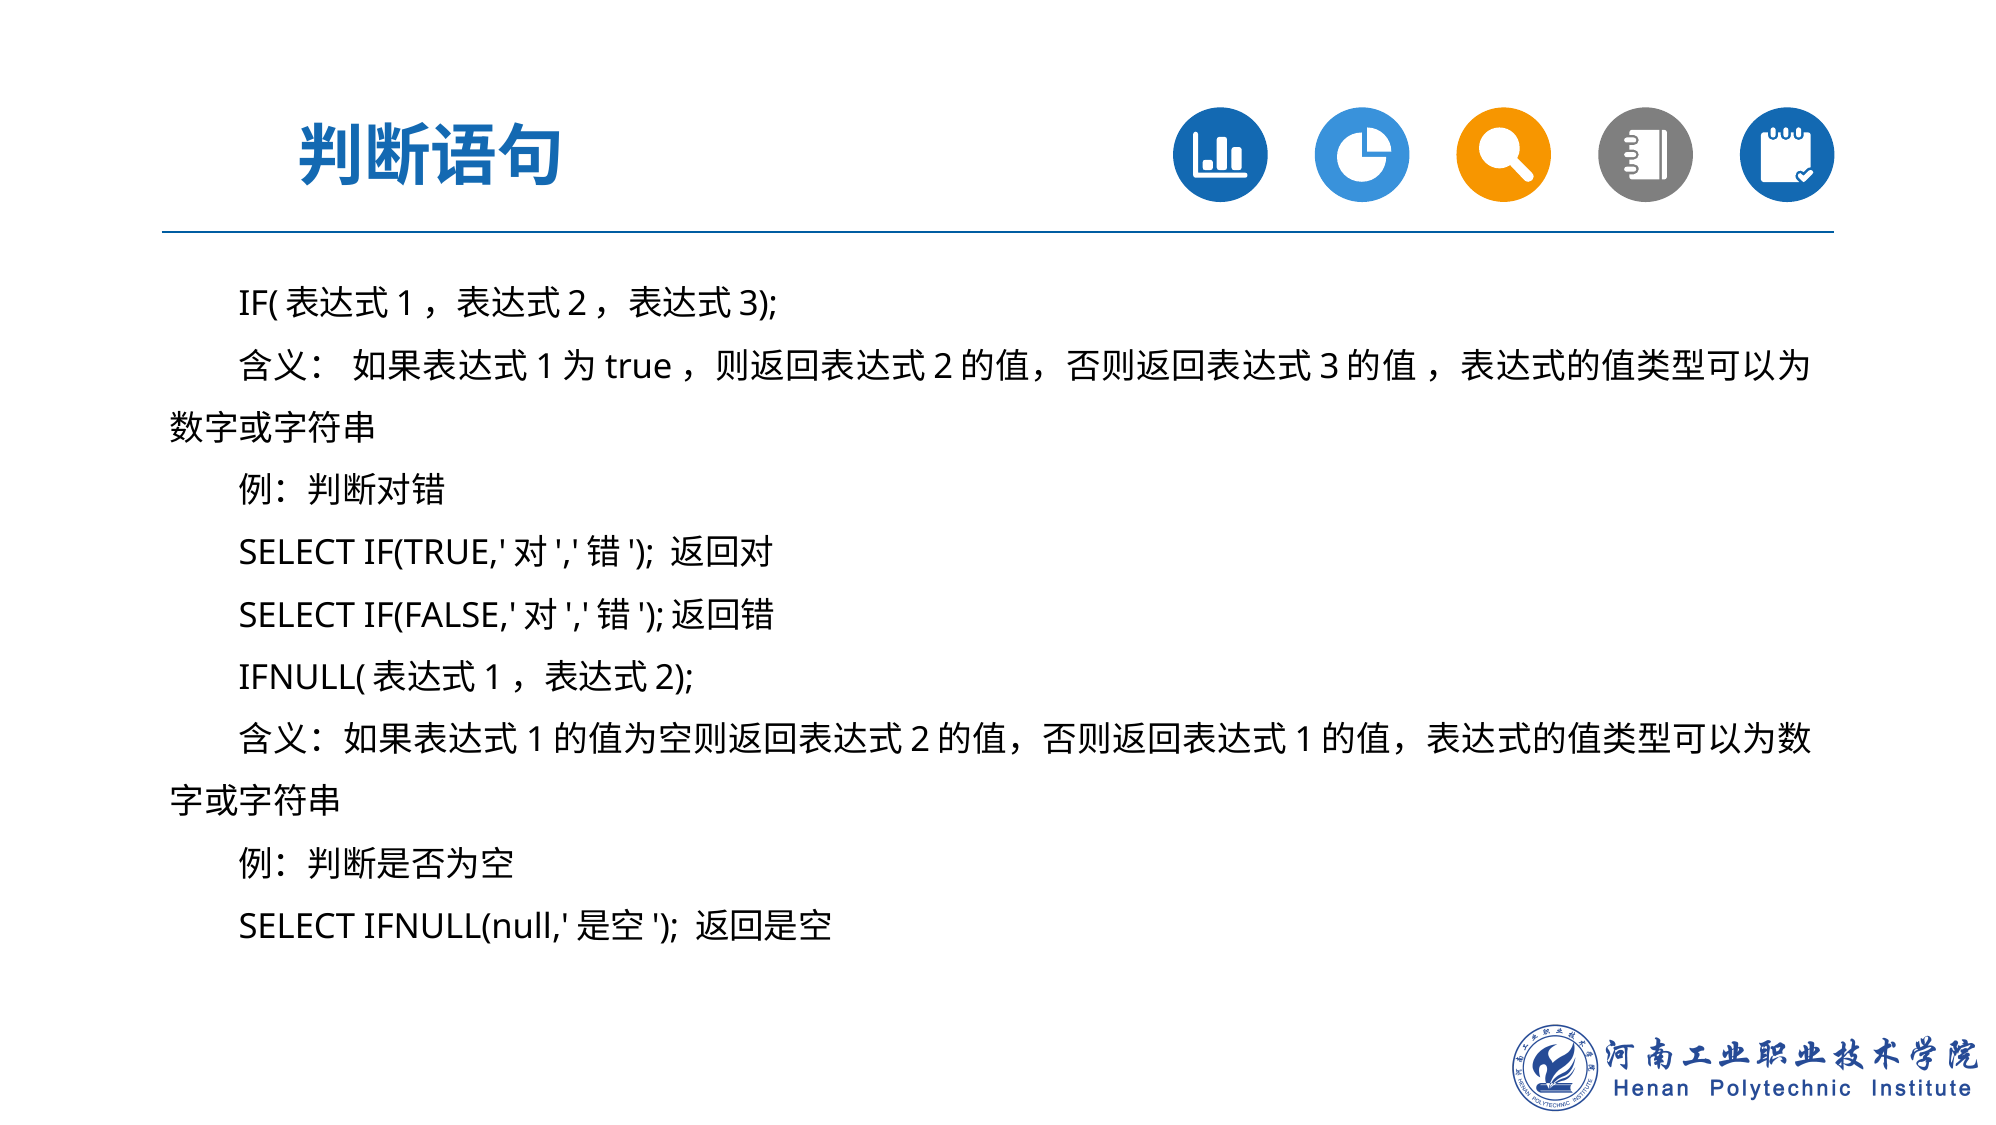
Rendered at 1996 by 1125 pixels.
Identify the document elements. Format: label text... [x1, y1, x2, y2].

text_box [1598, 107, 1694, 203]
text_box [1456, 107, 1552, 203]
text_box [1314, 107, 1410, 203]
text_box IF(表达式1，表达式2，表达式3); 含义： 如果表达式1为true，则返回表达式2的值，否则返回表达式3的值 ，表达式的值类型可以为数字或字符串 例：判断对错 SELECT IF(TRUE,'对','错'); 返回对 SELECT IF(FALSE,'对','错');返回错 IFNULL(表达式1，表达式2); 含义：如果表达式1的值为空则返回表达式2的值，否则返回表达式1的值，表达式的值类型可以为数字或字符串 例：判断是否为空 SELECT IFNULL(null,'是空'); 返回是空 [149, 250, 1832, 948]
text_box 判断语句 [110, 93, 752, 203]
picture [1493, 1020, 1984, 1118]
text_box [1739, 107, 1835, 203]
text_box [1172, 107, 1268, 203]
